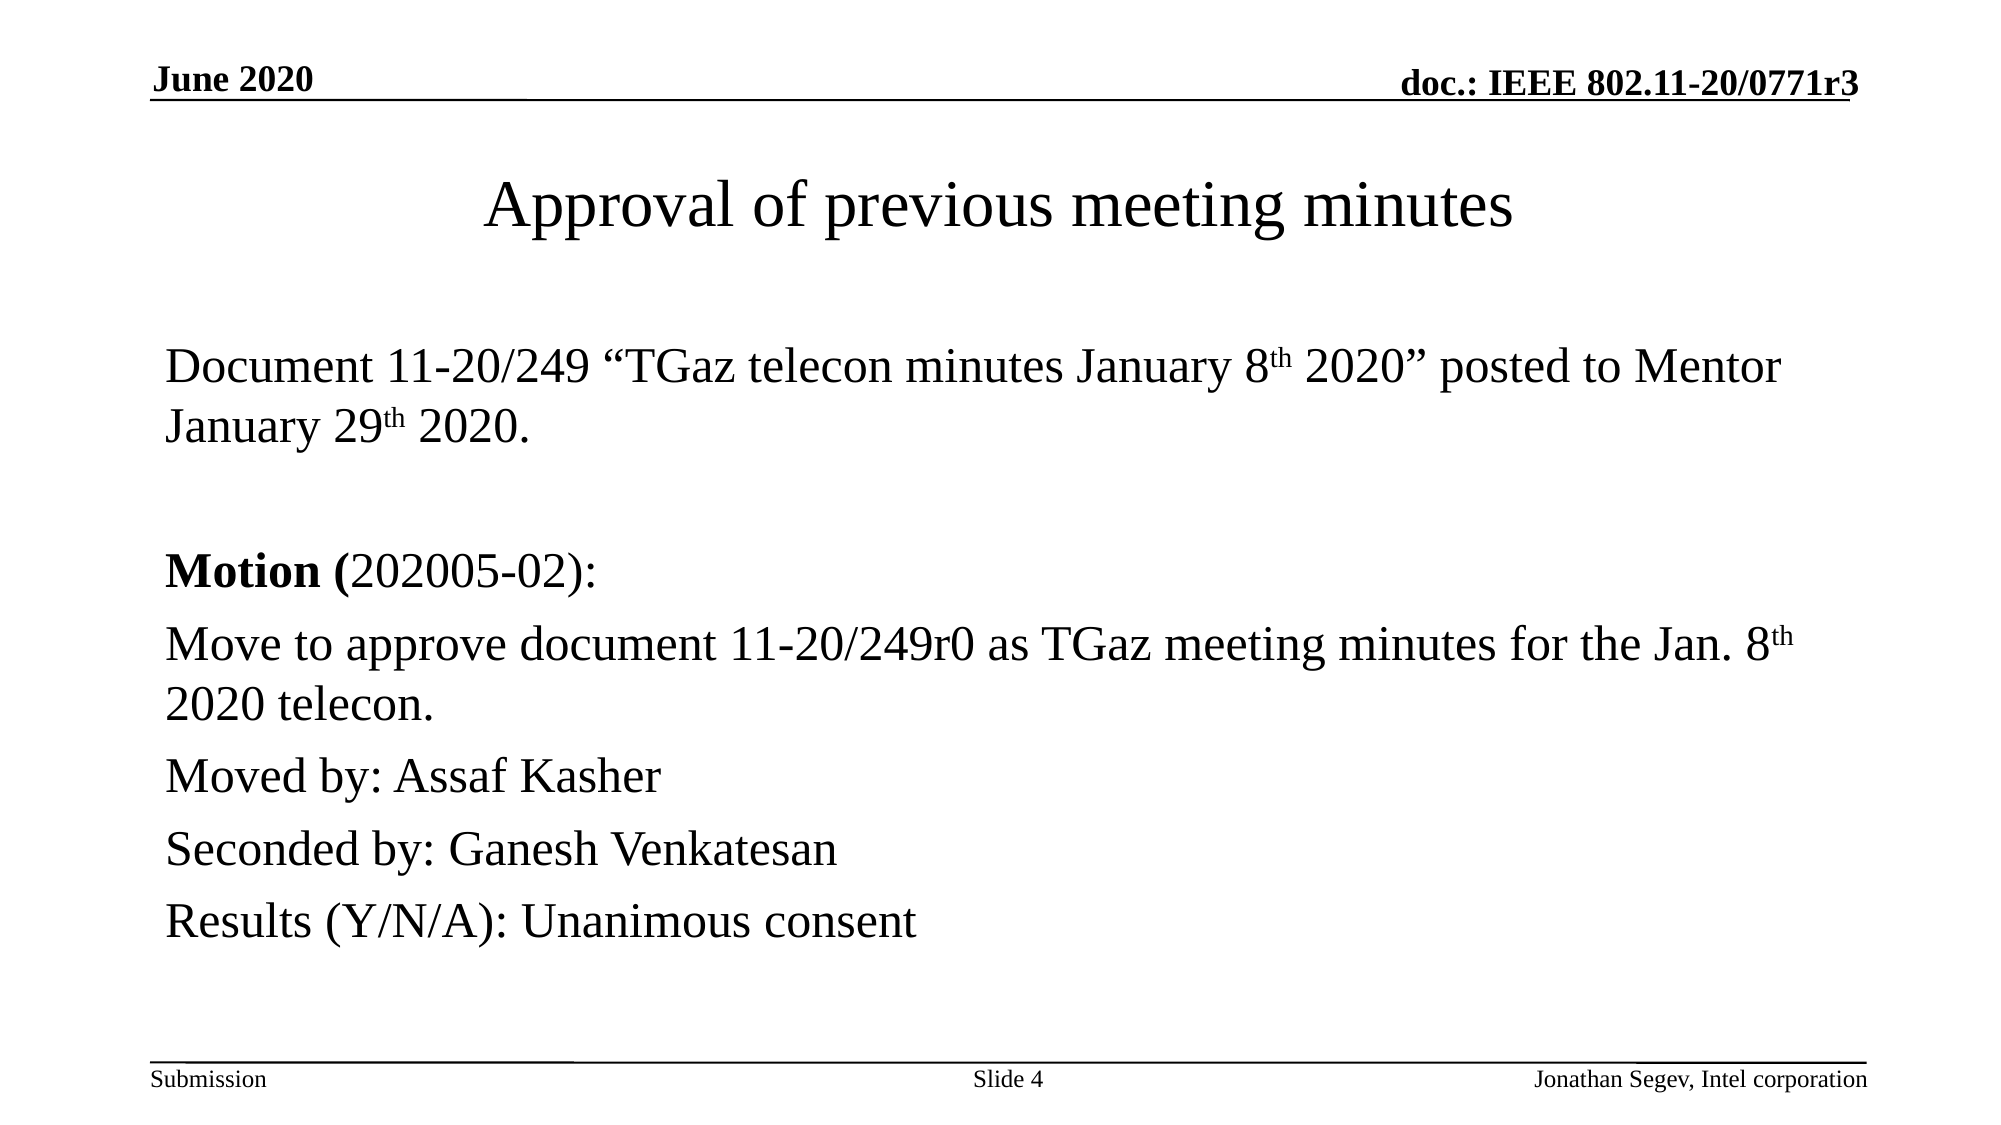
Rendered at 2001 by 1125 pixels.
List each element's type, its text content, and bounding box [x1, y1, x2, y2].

footer Jonathan Segev, Intel corporation [1171, 1061, 1869, 1093]
slide_number Slide 4 [950, 1061, 1067, 1123]
list Document 11-20/249 “TGaz telecon minutes January 8th 2020” posted to Mentor January 29th 2020. Motion (202005-02): Move to approve document 11-20/249r0 as TGaz meeting minutes for the Jan. 8th 2020 telecon. Moved by: Assaf Kasher Seconded by: Ganesh Venkatesan Results (Y/N/A): Unanimous consent [149, 324, 1850, 1000]
title Approval of previous meeting minutes [149, 112, 1850, 288]
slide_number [152, 54, 563, 100]
